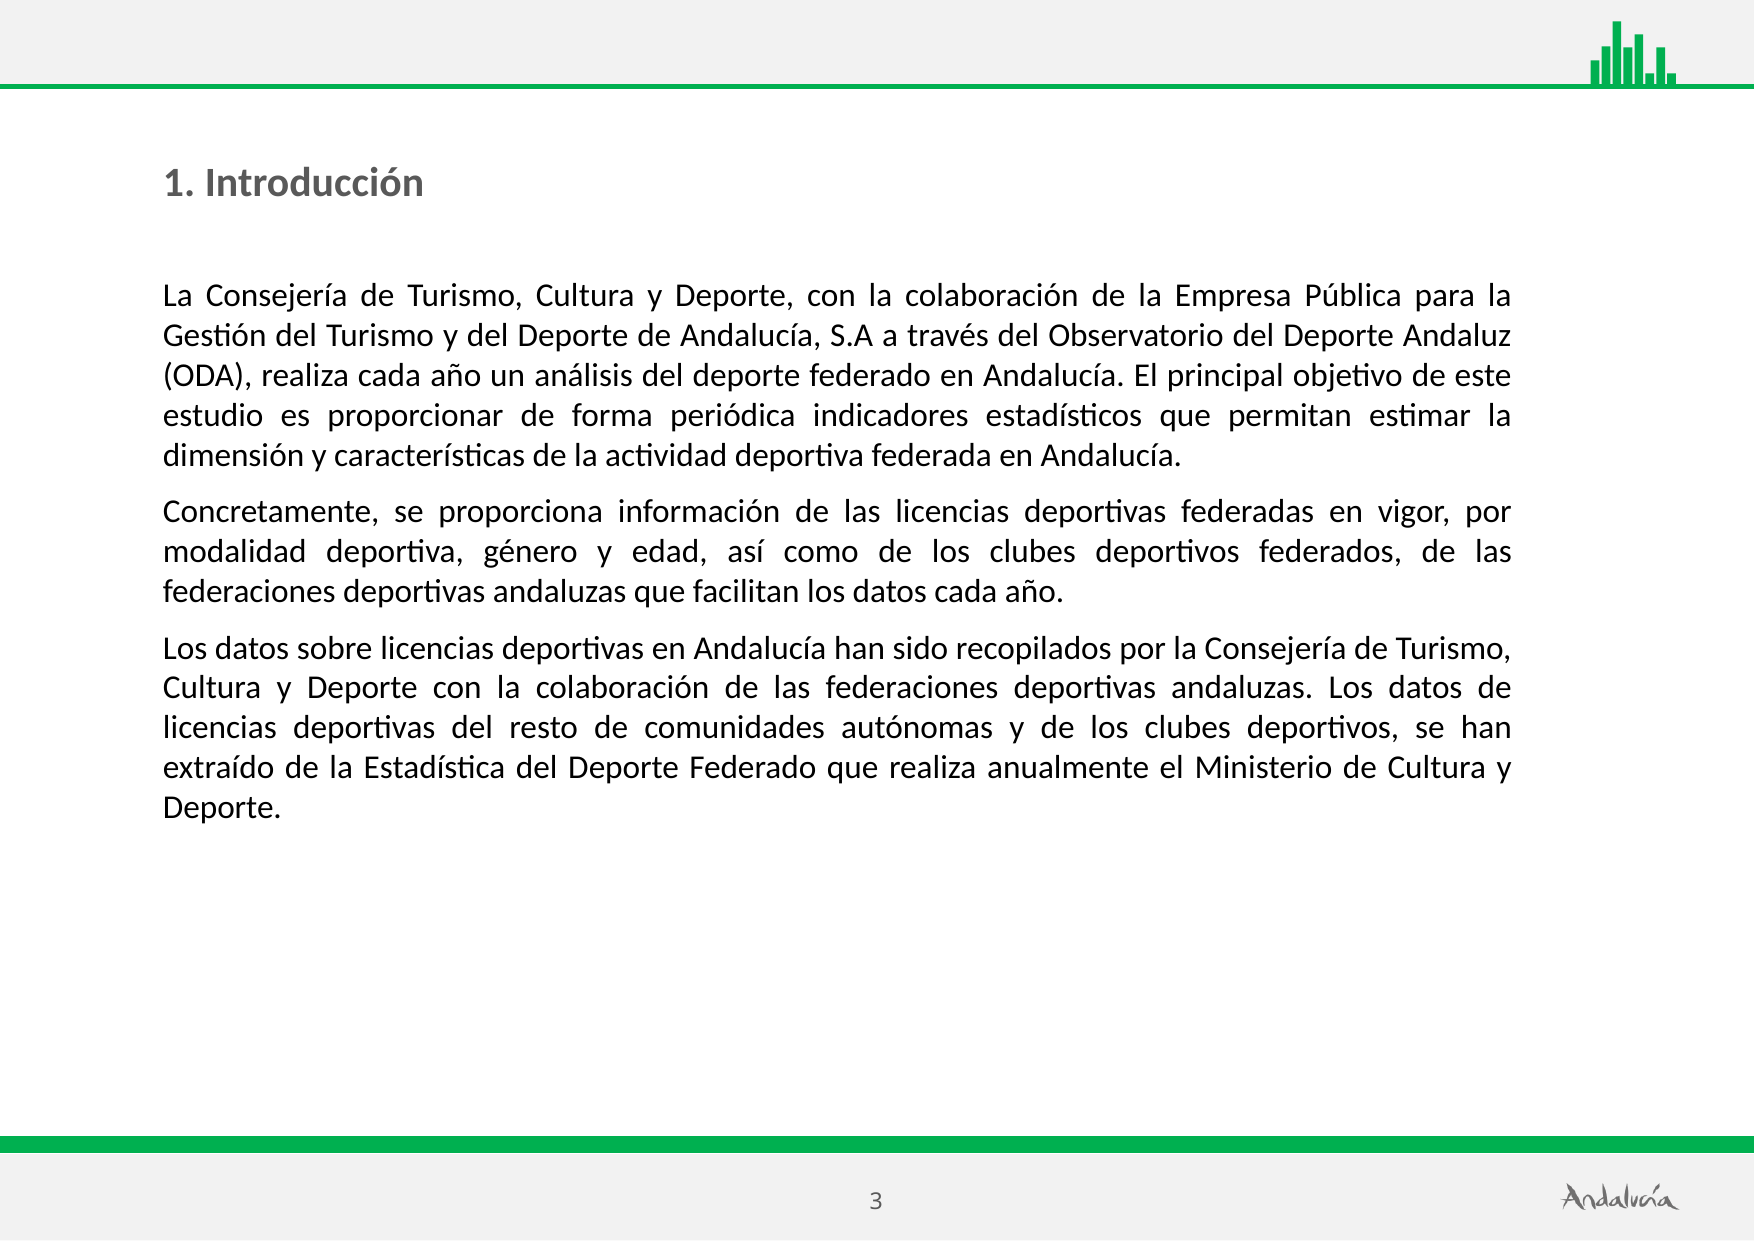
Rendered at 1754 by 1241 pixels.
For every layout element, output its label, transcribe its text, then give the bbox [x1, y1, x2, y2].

text_box 1. Introducción [148, 147, 1347, 213]
picture [1560, 1183, 1680, 1210]
text_box La Consejería de Turismo, Cultura y Deporte, con la colaboración de la Empresa Pública para la Gestión del Turismo y del Deporte de Andalucía, S.A a través del Observatorio del Deporte Andaluz (ODA), realiza cada año un análisis del deporte federado en Andalucía. El principal objetivo de este estudio es proporcionar de forma periódica indicadores estadísticos que permitan estimar la dimensión y características de la actividad deportiva federada en Andalucía. Concretamente, se proporciona información de las licencias deportivas federadas en vigor, por modalidad deportiva, género y edad, así como de los clubes deportivos federados, de las federaciones deportivas andaluzas que facilitan los datos cada año. Los datos sobre licencias deportivas en Andalucía han sido recopilados por la Consejería de Turismo, Cultura y Deporte con la colaboración de las federaciones deportivas andaluzas. Los datos de licencias deportivas del resto de comunidades autónomas y de los clubes deportivos, se han extraído de la Estadística del Deporte Federado que realiza anualmente el Ministerio de Cultura y Deporte. [148, 265, 1529, 890]
